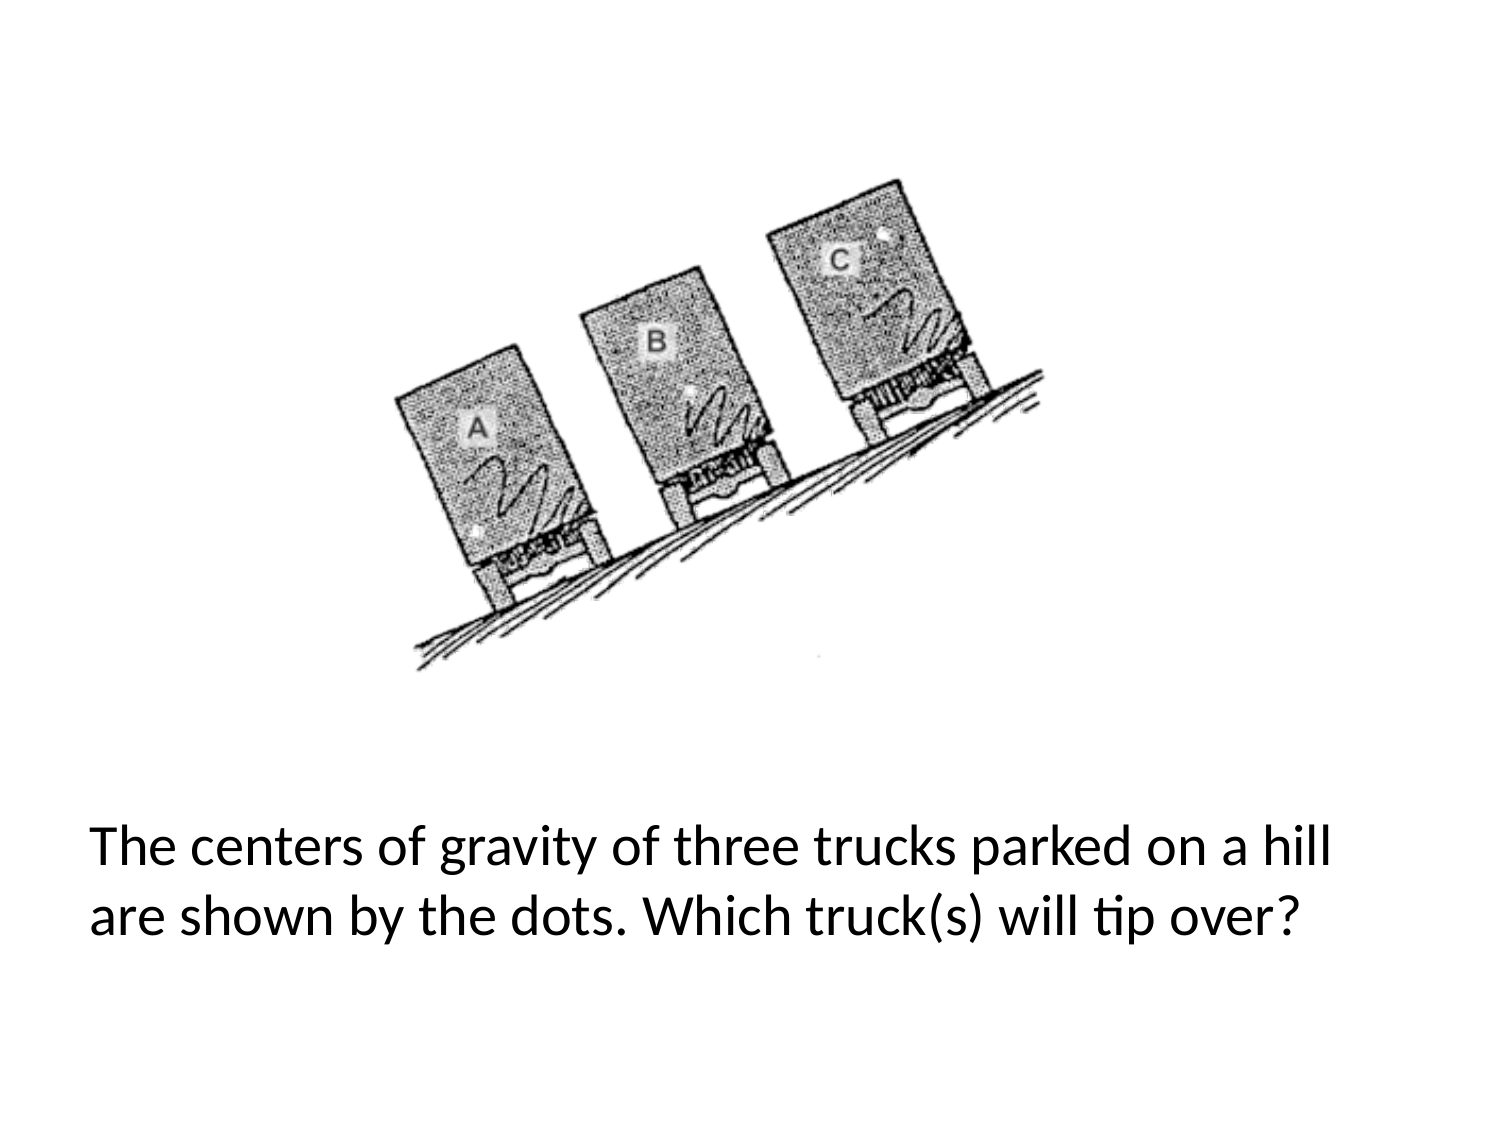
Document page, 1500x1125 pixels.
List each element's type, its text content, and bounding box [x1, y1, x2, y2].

text_box The centers of gravity of three trucks parked on a hill are shown by the dots. Which truck(s) will tip over? [74, 799, 1425, 955]
picture [373, 129, 1053, 688]
